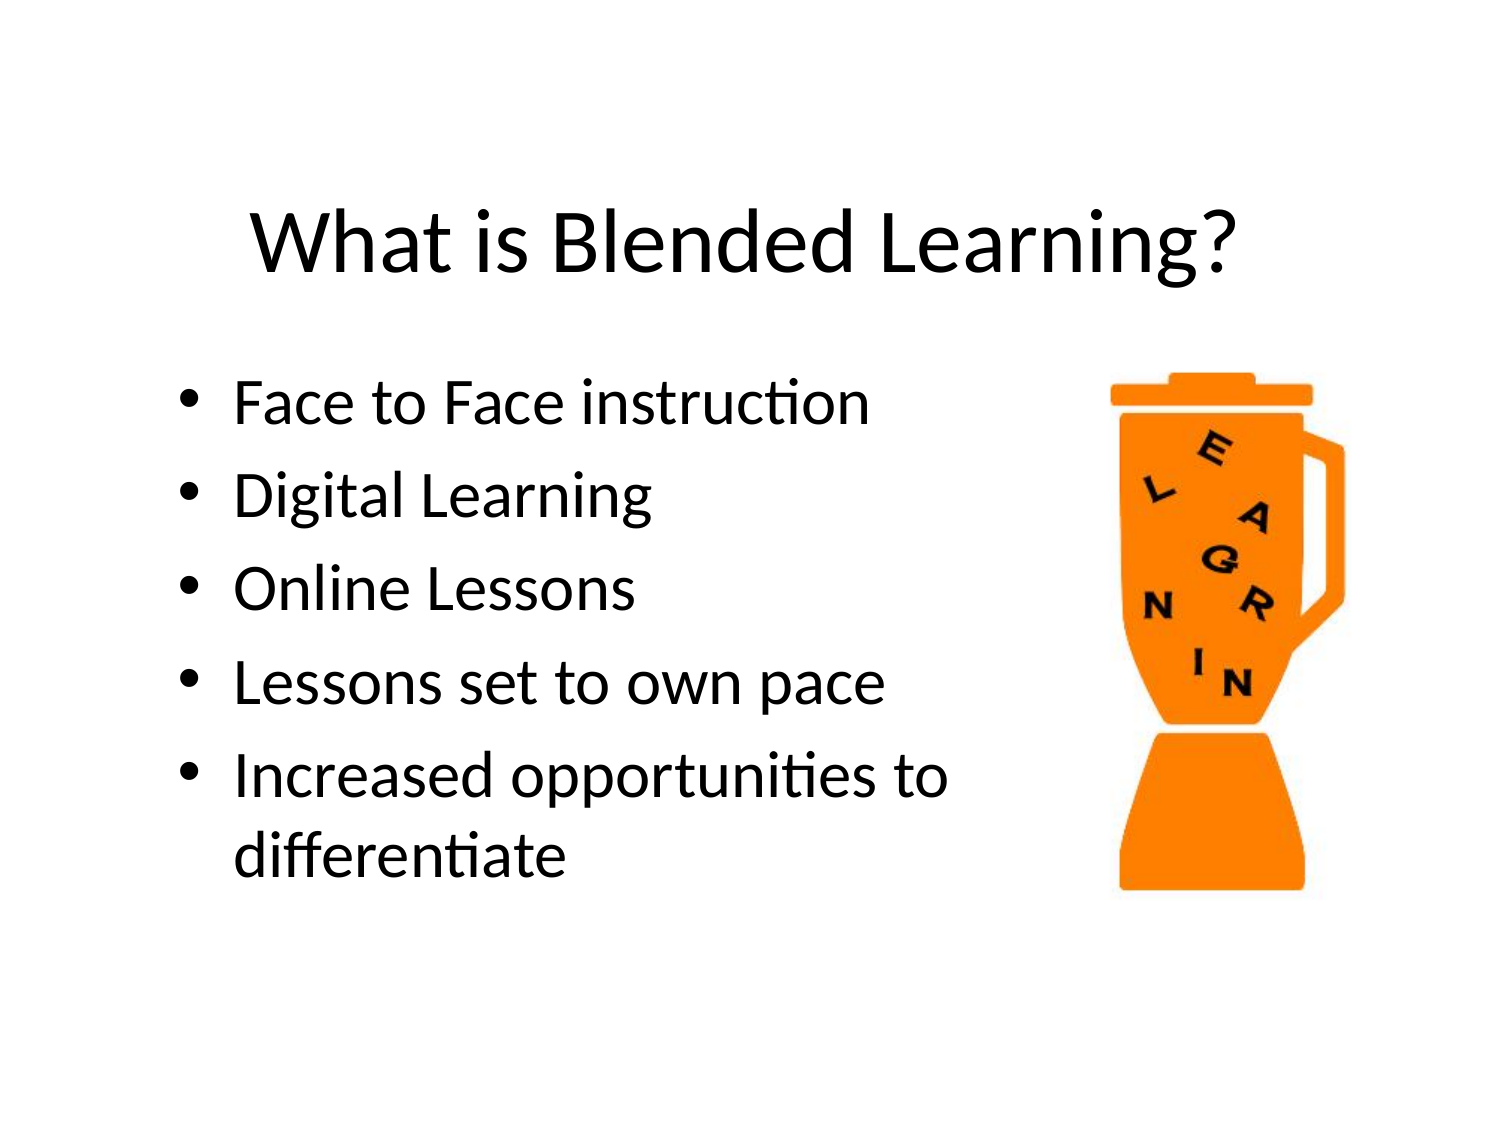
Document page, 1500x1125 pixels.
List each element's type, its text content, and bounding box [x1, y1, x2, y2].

picture [1087, 349, 1363, 913]
list Face to Face instruction Digital Learning Online Lessons Lessons set to own pace Increased opportunities to differentiate [162, 350, 1179, 942]
title What is Blended Learning? [174, 137, 1318, 335]
